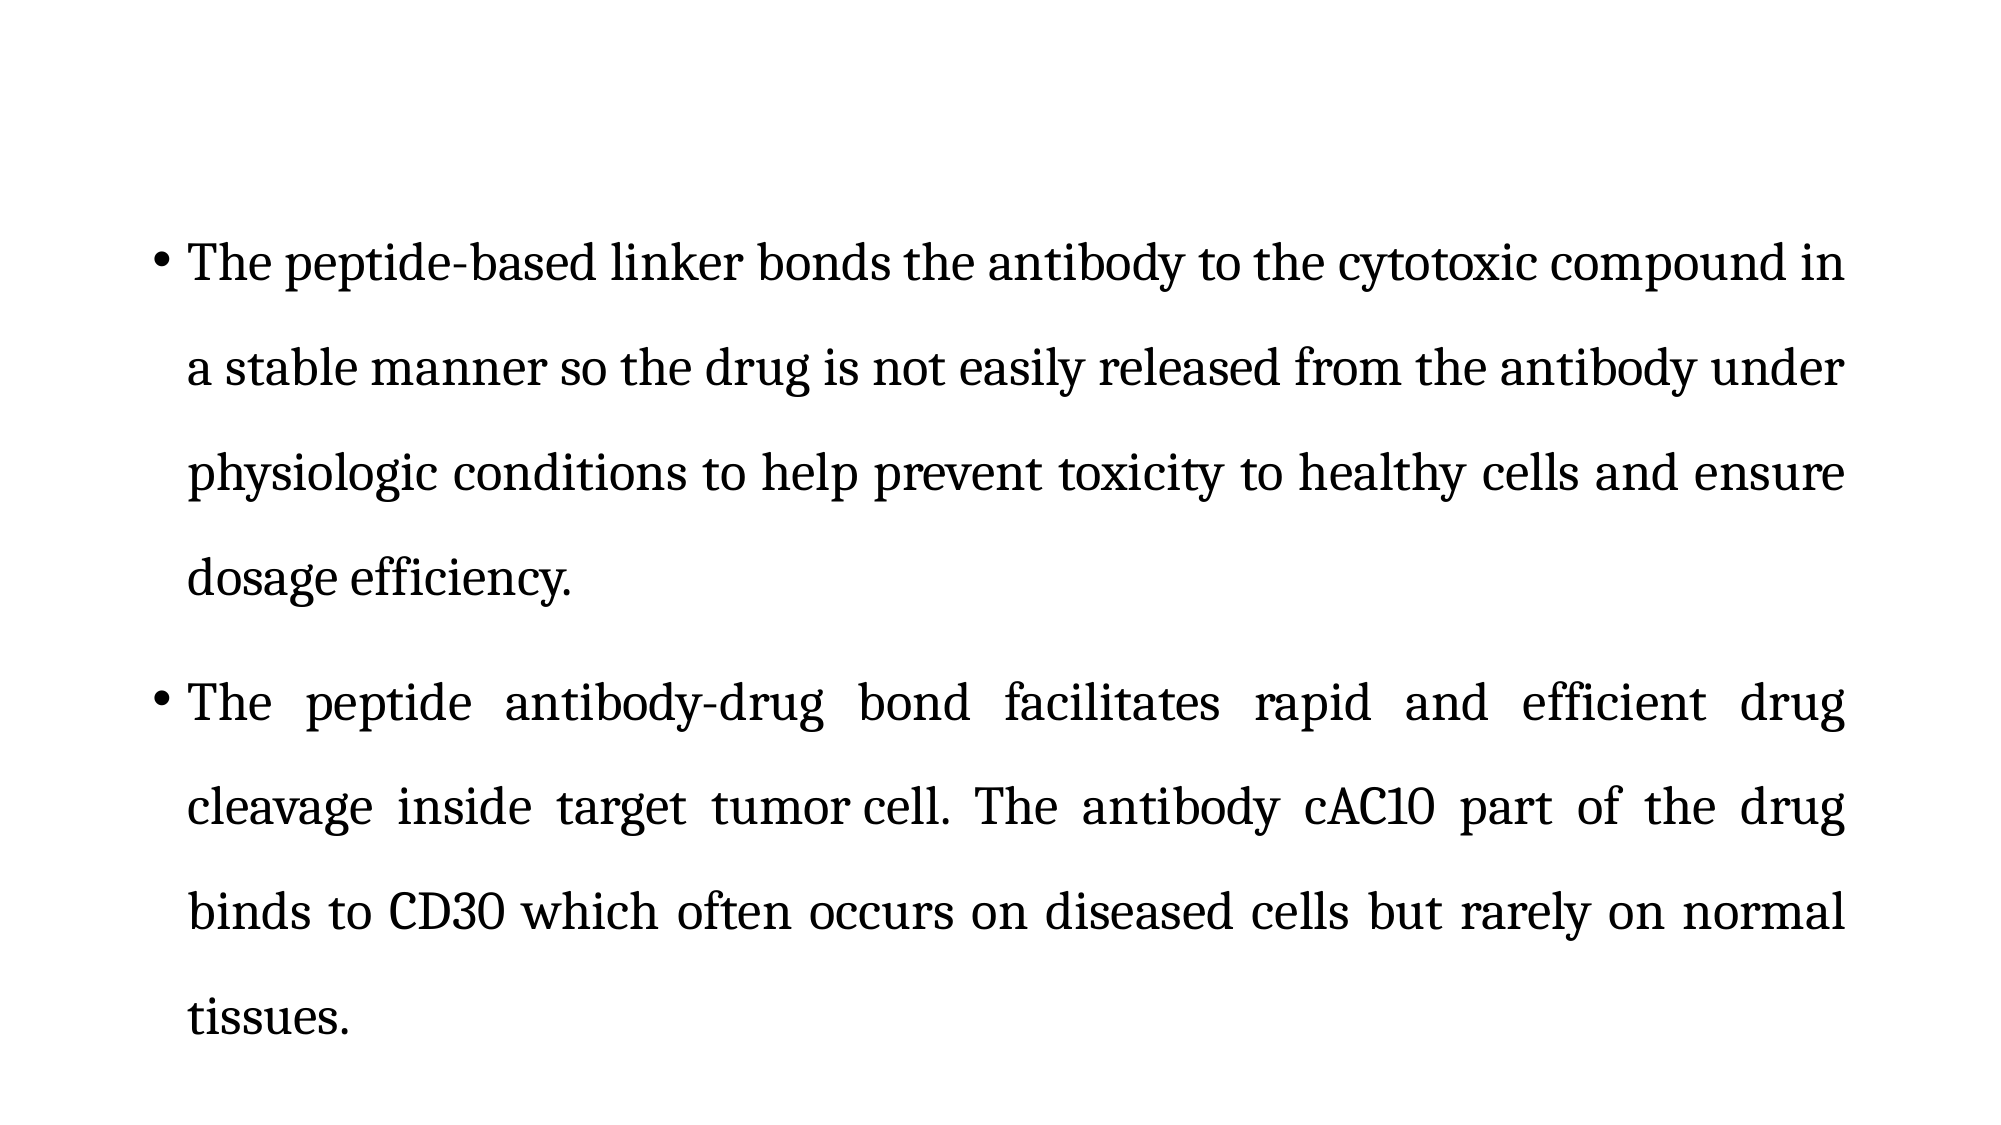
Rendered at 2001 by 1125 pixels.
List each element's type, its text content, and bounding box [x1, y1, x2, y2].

list The peptide-based linker bonds the antibody to the cytotoxic compound in a stable manner so the drug is not easily released from the antibody under physiologic conditions to help prevent toxicity to healthy cells and ensure dosage efficiency. The peptide antibody-drug bond facilitates rapid and efficient drug cleavage inside target tumor cell. The antibody cAC10 part of the drug binds to CD30 which often occurs on diseased cells but rarely on normal tissues. [137, 179, 1863, 1057]
